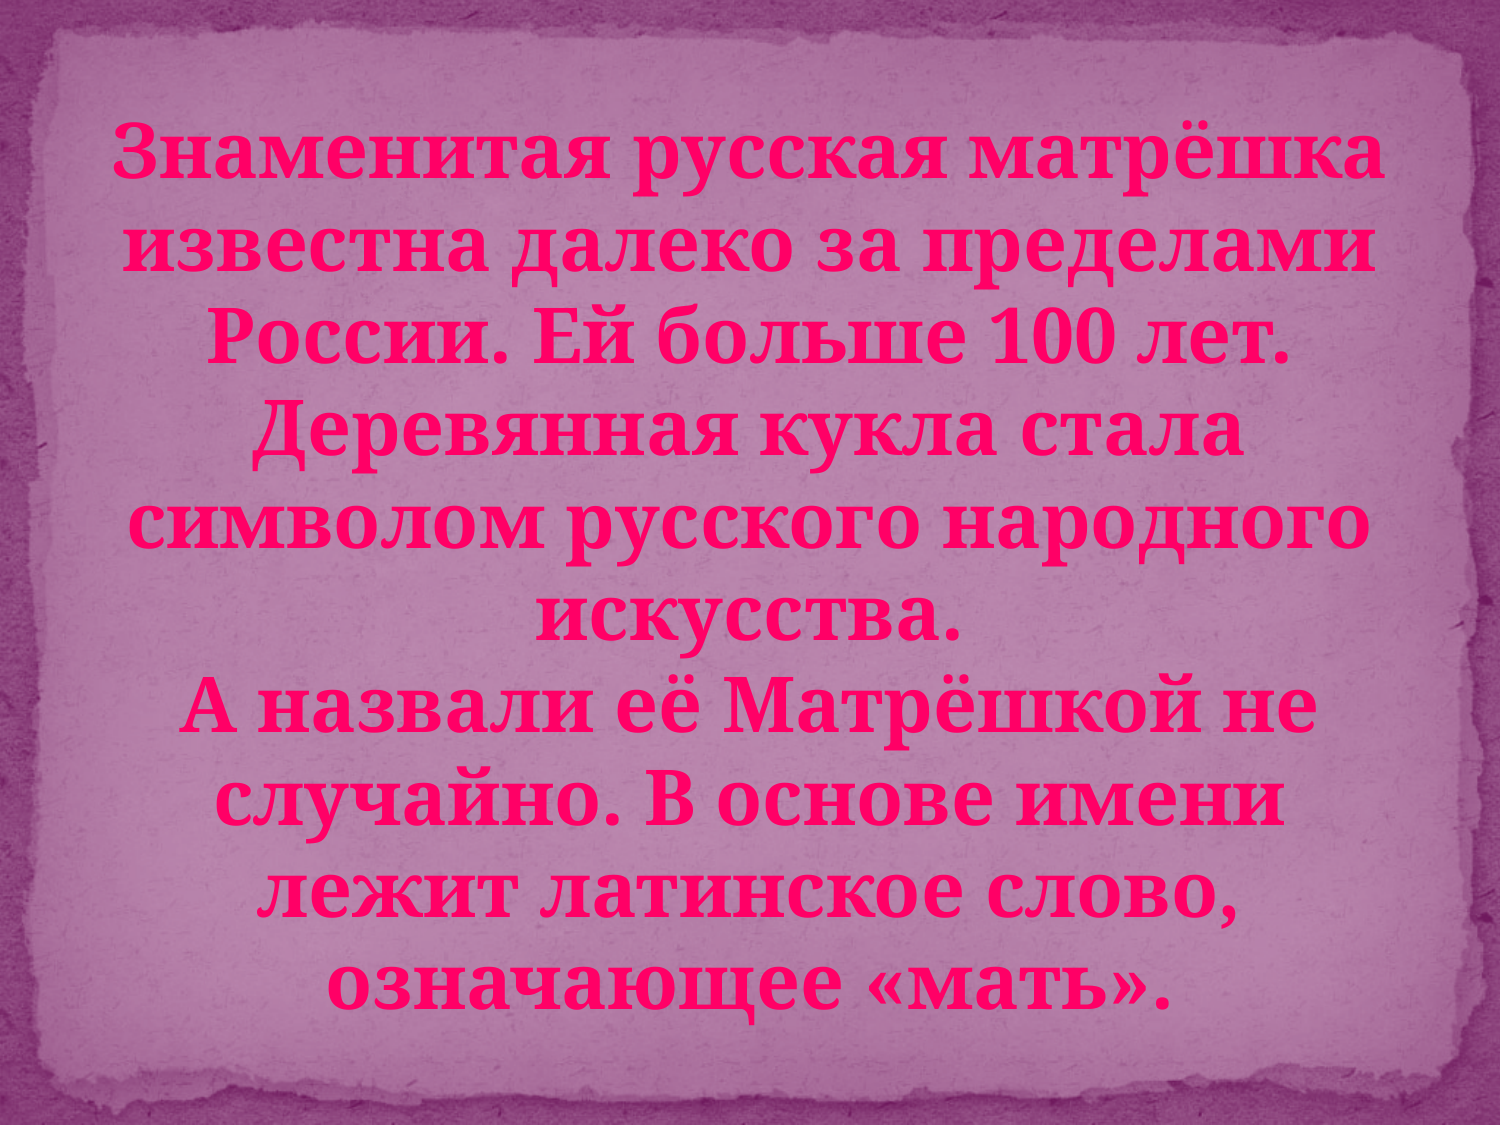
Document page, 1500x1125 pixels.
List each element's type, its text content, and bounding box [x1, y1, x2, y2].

title Знаменитая русская матрёшка известна далеко за пределами России. Ей больше 100 лет. Деревянная кукла стала символом русского народного искусства. А назвали её Матрёшкой не случайно. В основе имени лежит латинское слово, означающее «мать». [74, 89, 1425, 1125]
